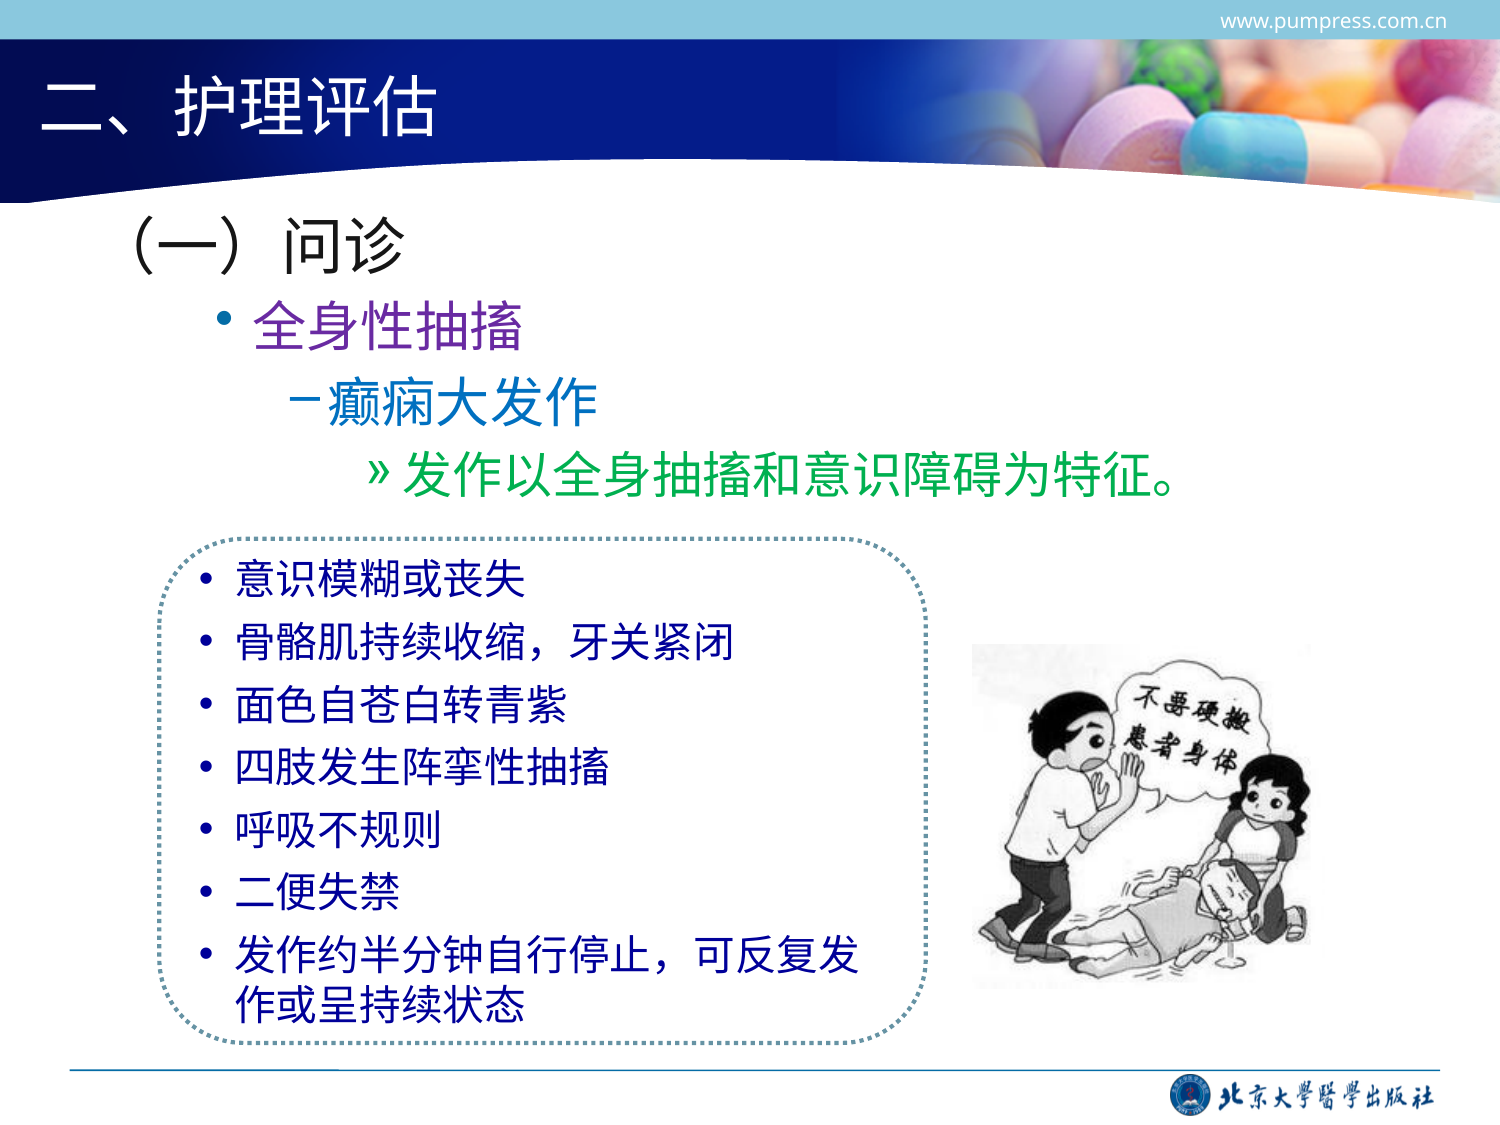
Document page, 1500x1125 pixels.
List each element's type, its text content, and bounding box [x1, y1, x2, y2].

picture [972, 644, 1325, 989]
text_box 意识模糊或丧失 骨骼肌持续收缩，牙关紧闭 面色自苍白转青紫 四肢发生阵挛性抽搐 呼吸不规则 二便失禁 发作约半分钟自行停止，可反复发作或呈持续状态 [157, 536, 928, 1046]
picture [1170, 1074, 1436, 1118]
slide_number www.pumpress.com.cn [1024, 0, 1463, 38]
title 二、护理评估 [23, 58, 1349, 152]
picture [0, 40, 1500, 203]
list （一）问诊 全身性抽搐 癫痫大发作 发作以全身抽搐和意识障碍为特征。 [49, 198, 1463, 1026]
